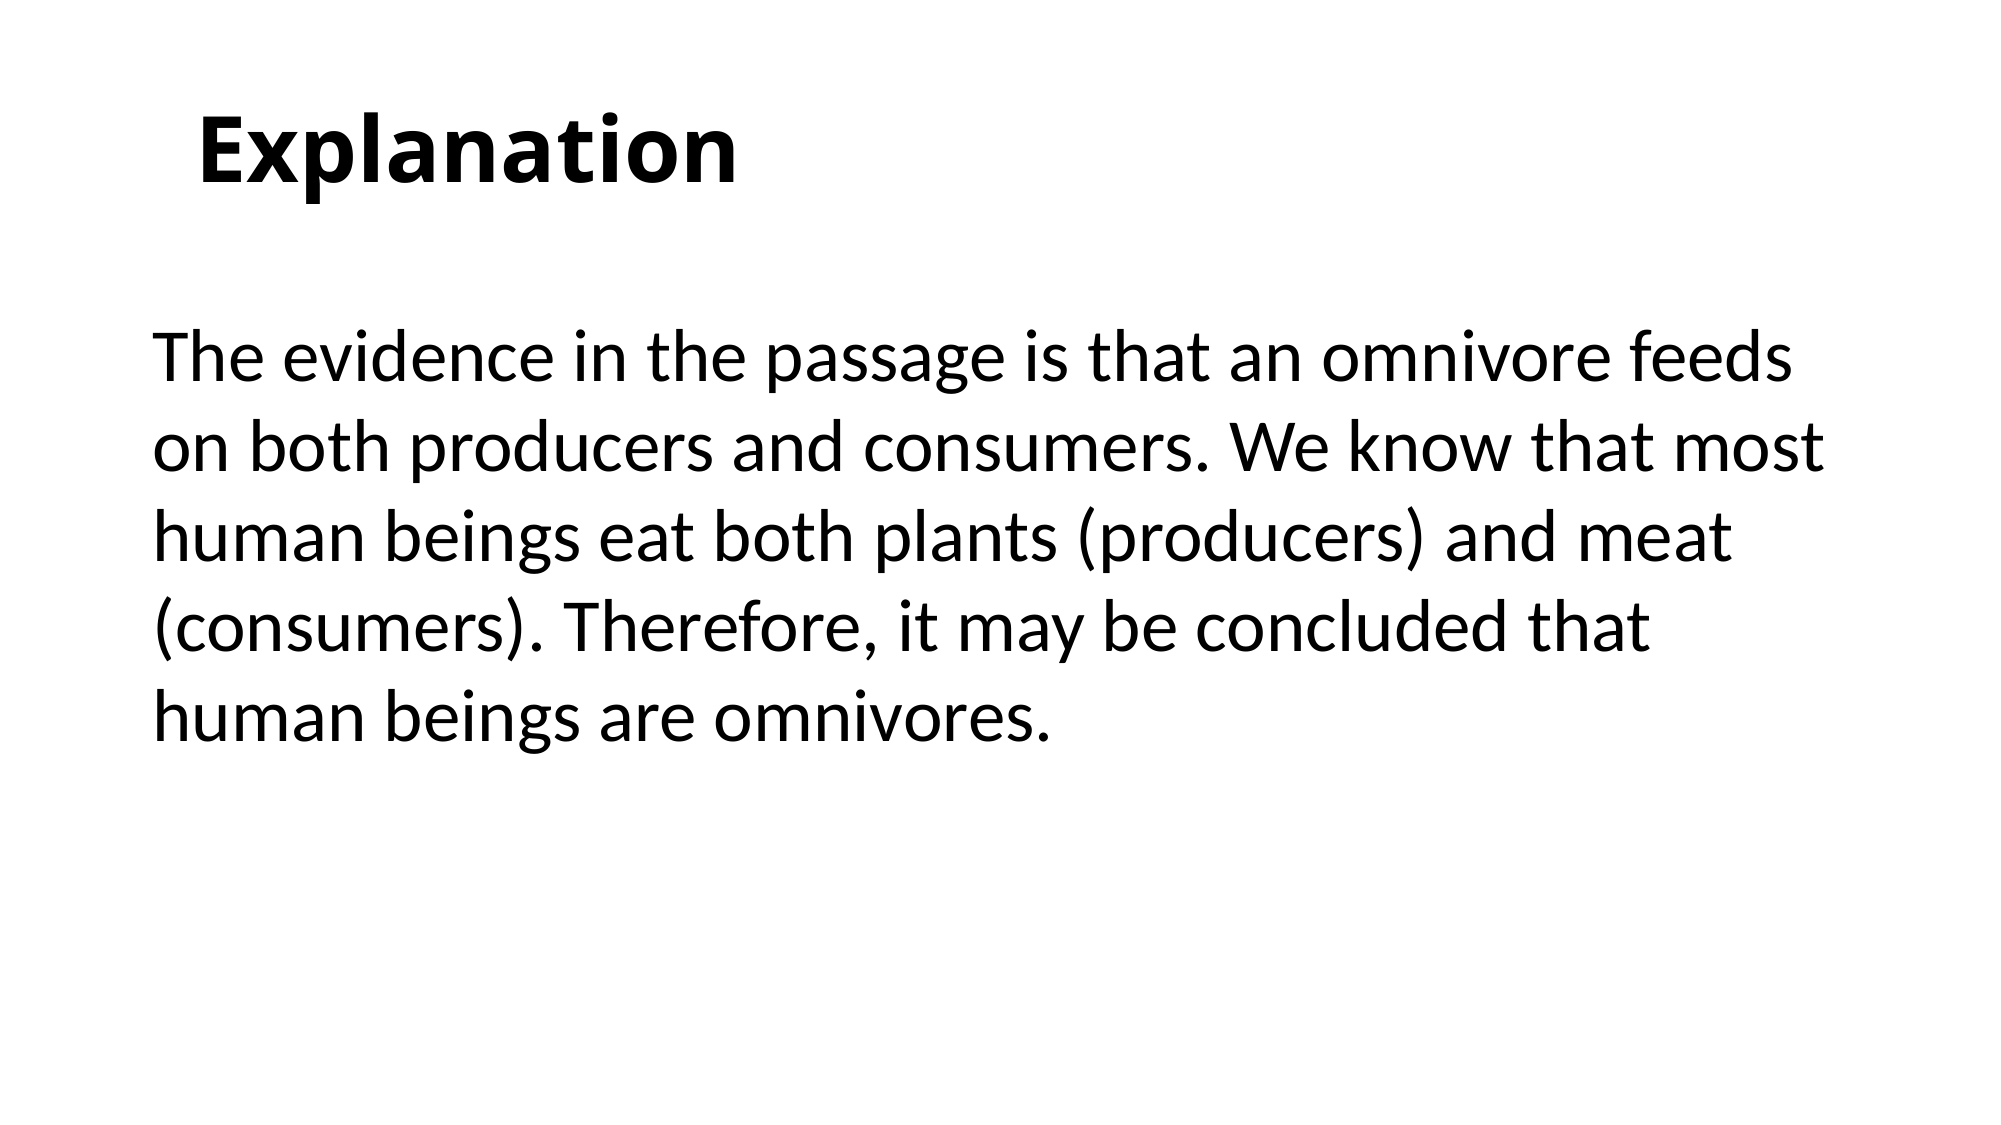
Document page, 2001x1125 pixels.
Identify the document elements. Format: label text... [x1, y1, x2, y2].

list The evidence in the passage is that an omnivore feeds on both producers and consumers. We know that most human beings eat both plants (producers) and meat (consumers). Therefore, it may be concluded that human beings are omnivores. [137, 299, 1863, 1014]
title Explanation [180, 62, 1863, 244]
